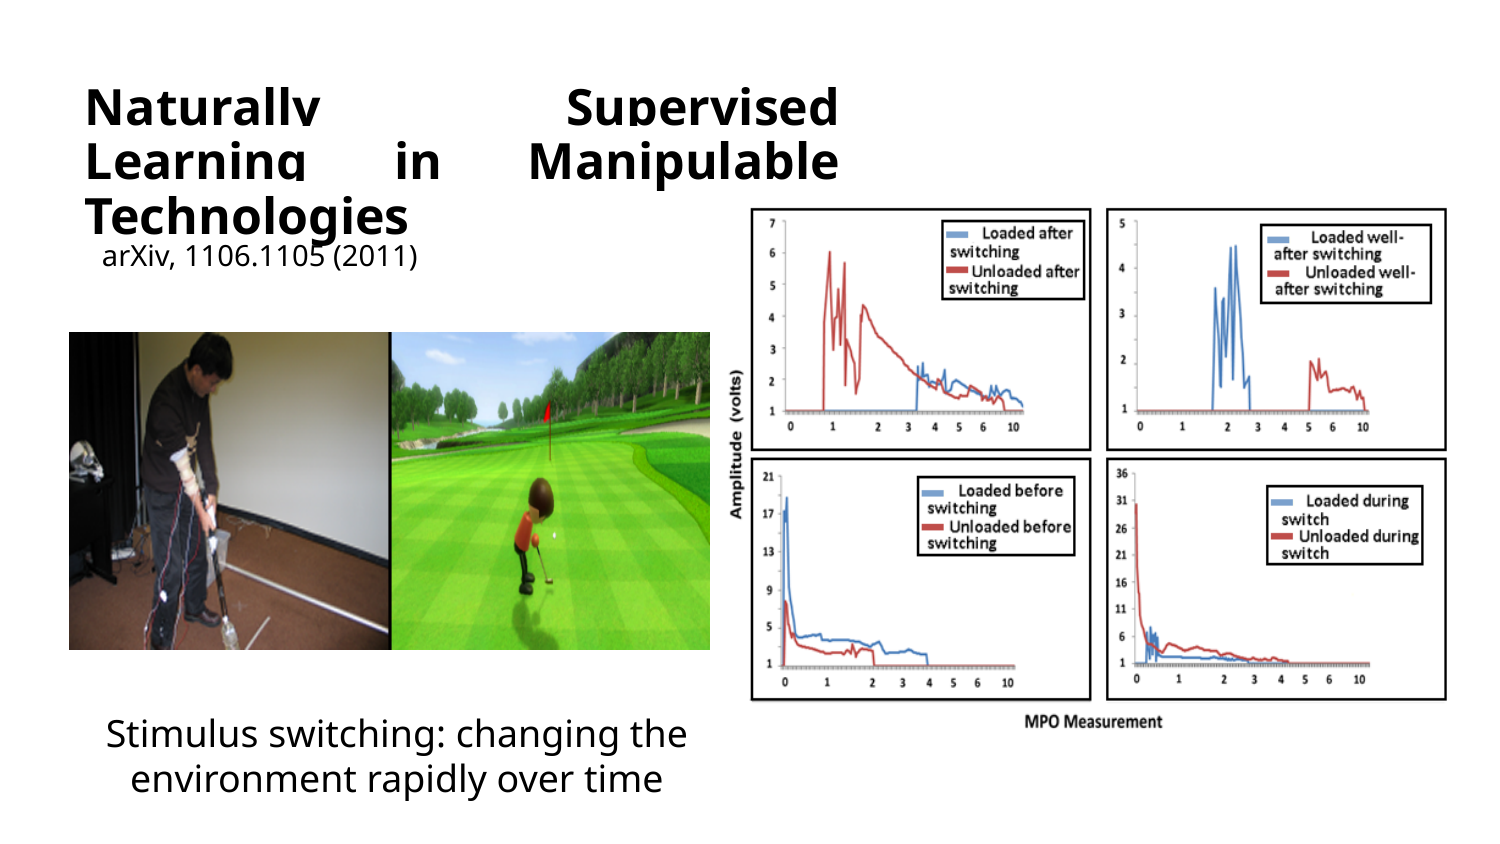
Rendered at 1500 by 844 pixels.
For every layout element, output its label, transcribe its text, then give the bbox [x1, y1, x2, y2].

text_box arXiv, 1106.1105 (2011) [86, 222, 719, 280]
text_box Stimulus switching: changing the environment rapidly over time [69, 695, 725, 809]
picture [69, 331, 710, 650]
picture [724, 203, 1454, 746]
text_box Naturally Supervised Learning in Manipulable Technologies [69, 66, 856, 235]
